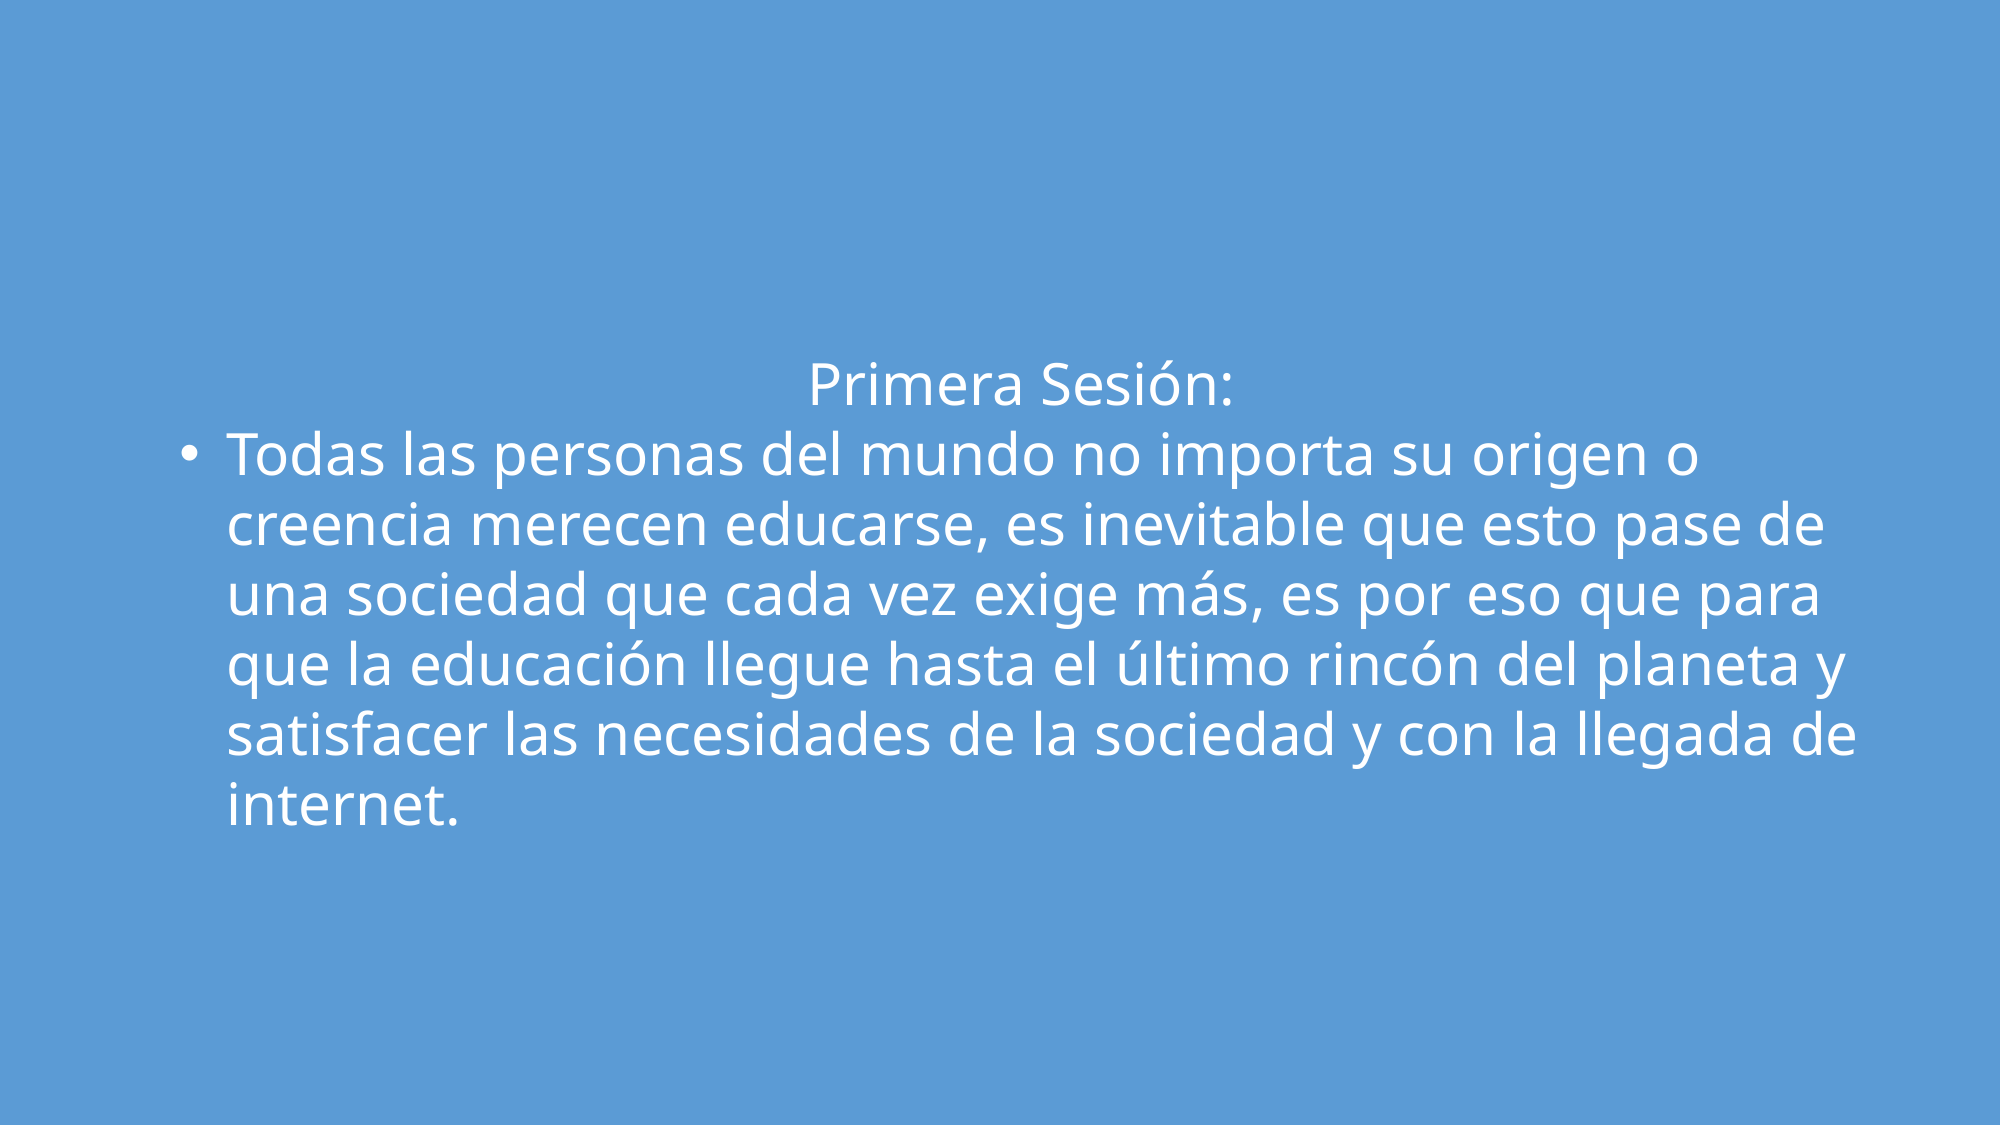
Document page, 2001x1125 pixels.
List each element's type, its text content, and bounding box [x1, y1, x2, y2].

text_box Primera Sesión: Todas las personas del mundo no importa su origen o creencia merecen educarse, es inevitable que esto pase de una sociedad que cada vez exige más, es por eso que para que la educación llegue hasta el último rincón del planeta y satisfacer las necesidades de la sociedad y con la llegada de internet. [164, 340, 1893, 905]
